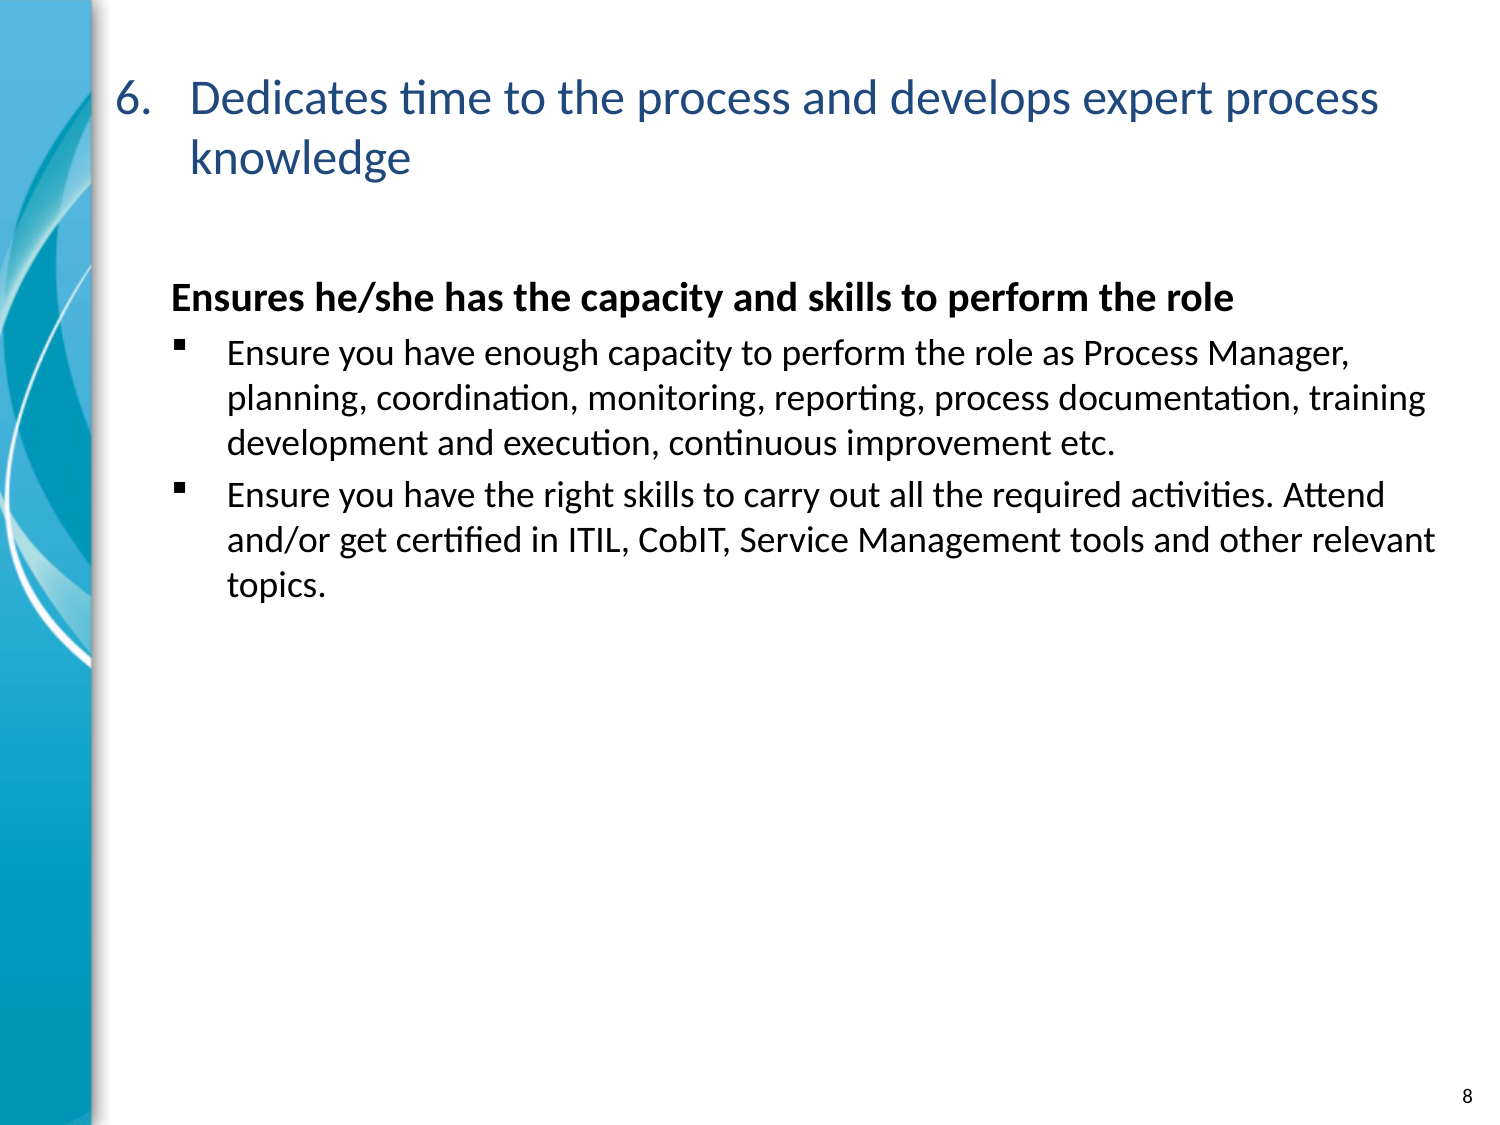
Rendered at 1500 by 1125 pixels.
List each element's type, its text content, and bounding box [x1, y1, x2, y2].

list Ensures he/she has the capacity and skills to perform the role Ensure you have enough capacity to perform the role as Process Manager, planning, coordination, monitoring, reporting, process documentation, training development and execution, continuous improvement etc. Ensure you have the right skills to carry out all the required activities. Attend and/or get certified in ITIL, CobIT, Service Management tools and other relevant topics. [99, 262, 1459, 1100]
picture [0, 0, 110, 1125]
title Dedicates time to the process and develops expert process knowledge [99, 24, 1450, 225]
text_box 8 [1437, 1074, 1488, 1111]
